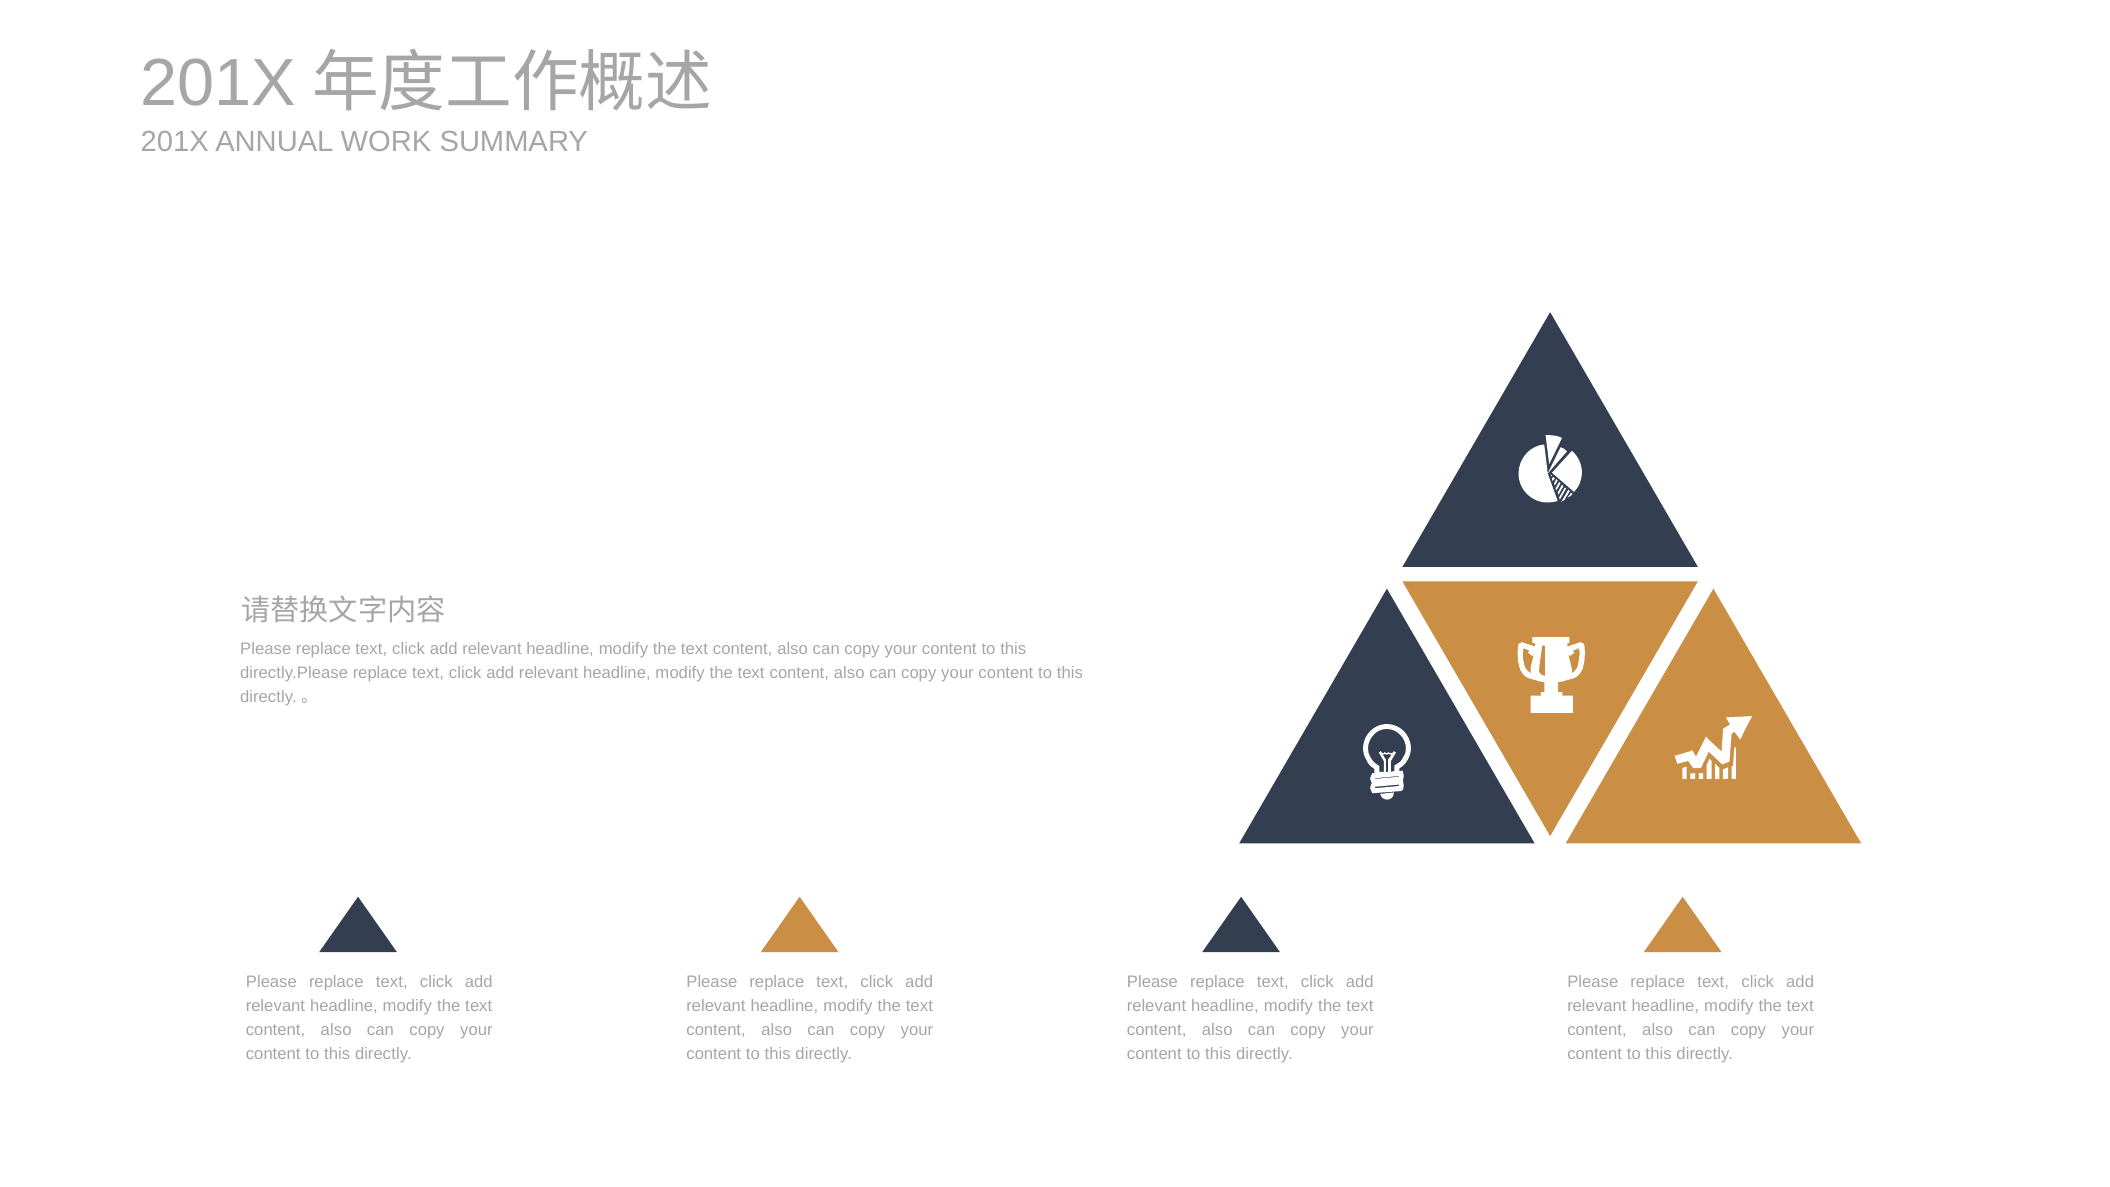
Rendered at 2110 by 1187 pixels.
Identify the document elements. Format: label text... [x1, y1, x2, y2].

text_box Please replace text, click add relevant headline, modify the text content, also can copy your content to this directly. [231, 959, 508, 1070]
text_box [1402, 312, 1698, 567]
text_box [758, 894, 841, 954]
text_box [1200, 894, 1283, 954]
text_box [1565, 588, 1862, 844]
text_box Please replace text, click add relevant headline, modify the text content, also can copy your content to this directly.Please replace text, click add relevant headline, modify the text content, also can copy your content to this directly.。 [225, 626, 1143, 713]
text_box 请替换文字内容 [226, 577, 461, 626]
text_box Please replace text, click add relevant headline, modify the text content, also can copy your content to this directly. [1112, 959, 1389, 1070]
text_box 201X ANNUAL WORK SUMMARY [140, 122, 602, 158]
text_box [317, 894, 399, 954]
text_box Please replace text, click add relevant headline, modify the text content, also can copy your content to this directly. [1552, 959, 1830, 1070]
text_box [1239, 588, 1535, 844]
text_box 201X年度工作概述 [140, 38, 789, 119]
text_box [1641, 894, 1724, 954]
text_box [1402, 581, 1698, 837]
text_box Please replace text, click add relevant headline, modify the text content, also can copy your content to this directly. [671, 959, 949, 1070]
